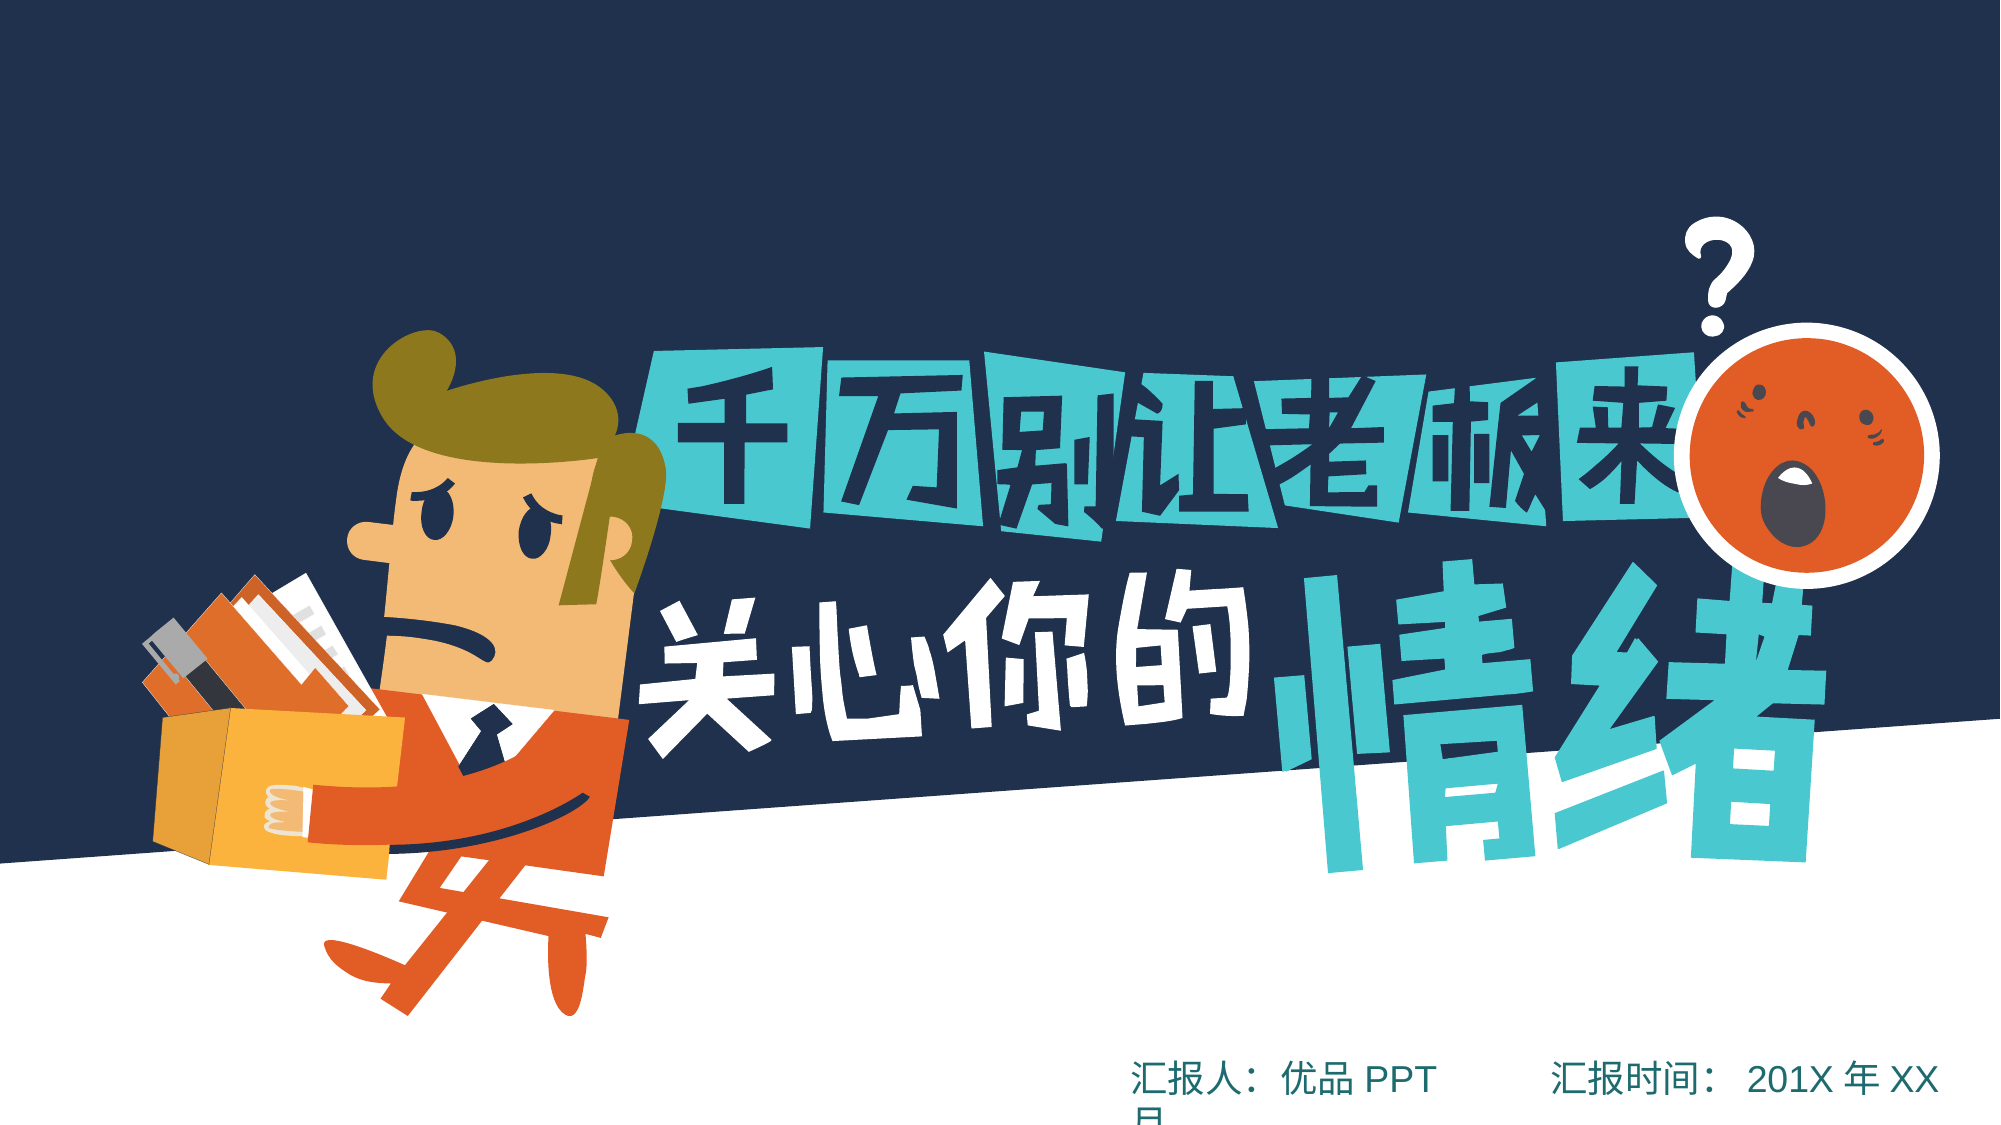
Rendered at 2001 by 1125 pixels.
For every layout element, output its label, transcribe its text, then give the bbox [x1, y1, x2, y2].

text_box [141, 213, 1953, 1023]
text_box 汇报人：优品PPT 汇报时间：201X年XX月 [1115, 1047, 1955, 1125]
text_box [0, 0, 2000, 864]
